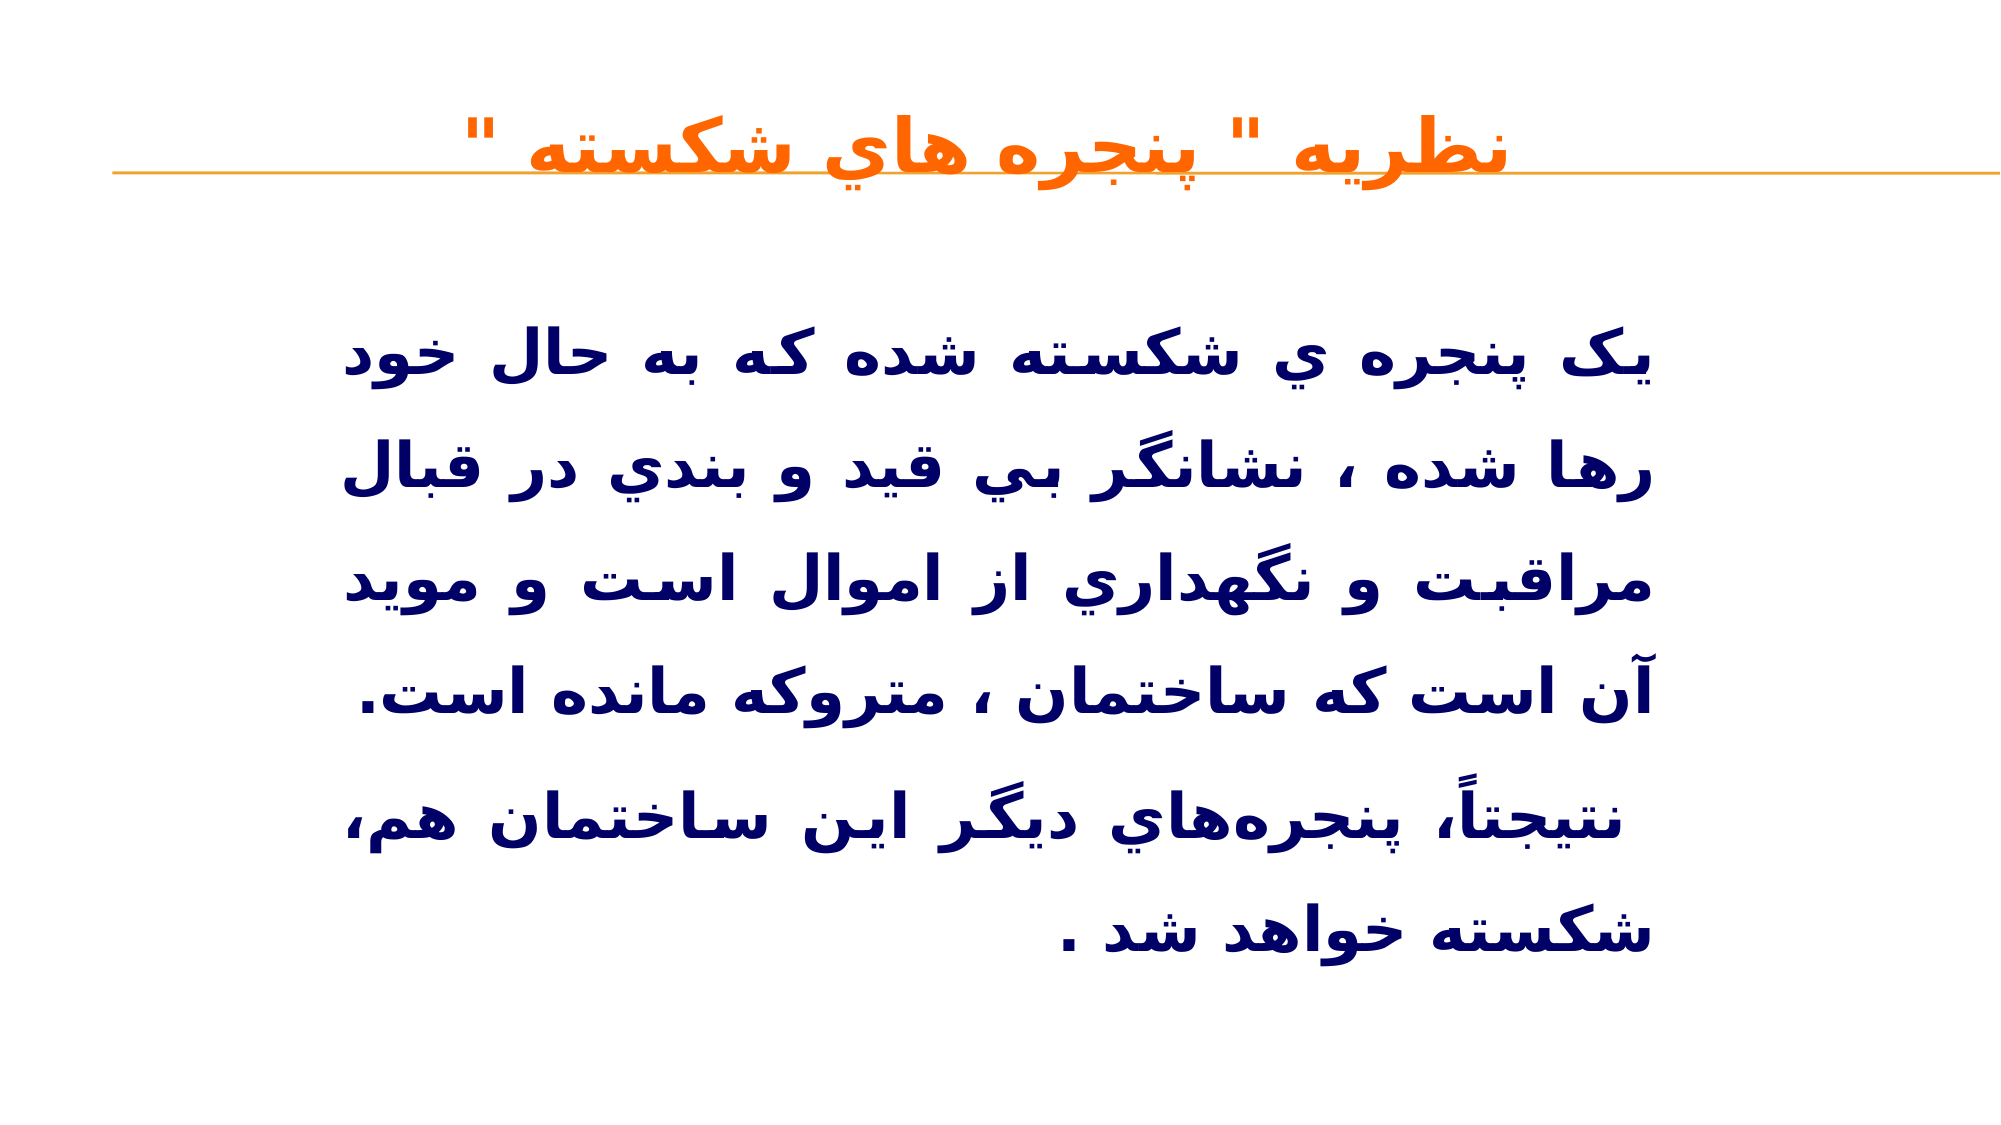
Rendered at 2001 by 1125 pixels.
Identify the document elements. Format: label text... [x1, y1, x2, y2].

text_box نظريه " پنجره هاي شکسته " [279, 90, 1697, 195]
list يک پنجره ي شکسته شده که به حال خود رها شده ، نشانگر بي قيد و بندي در قبال مراقبت و نگهداري از اموال است و مويد آن است که ساختمان ، متروکه مانده است. نتيجتاً، پنجره‌هاي ديگر اين ساختمان هم، شکسته خواهد شد . [320, 267, 1671, 1044]
